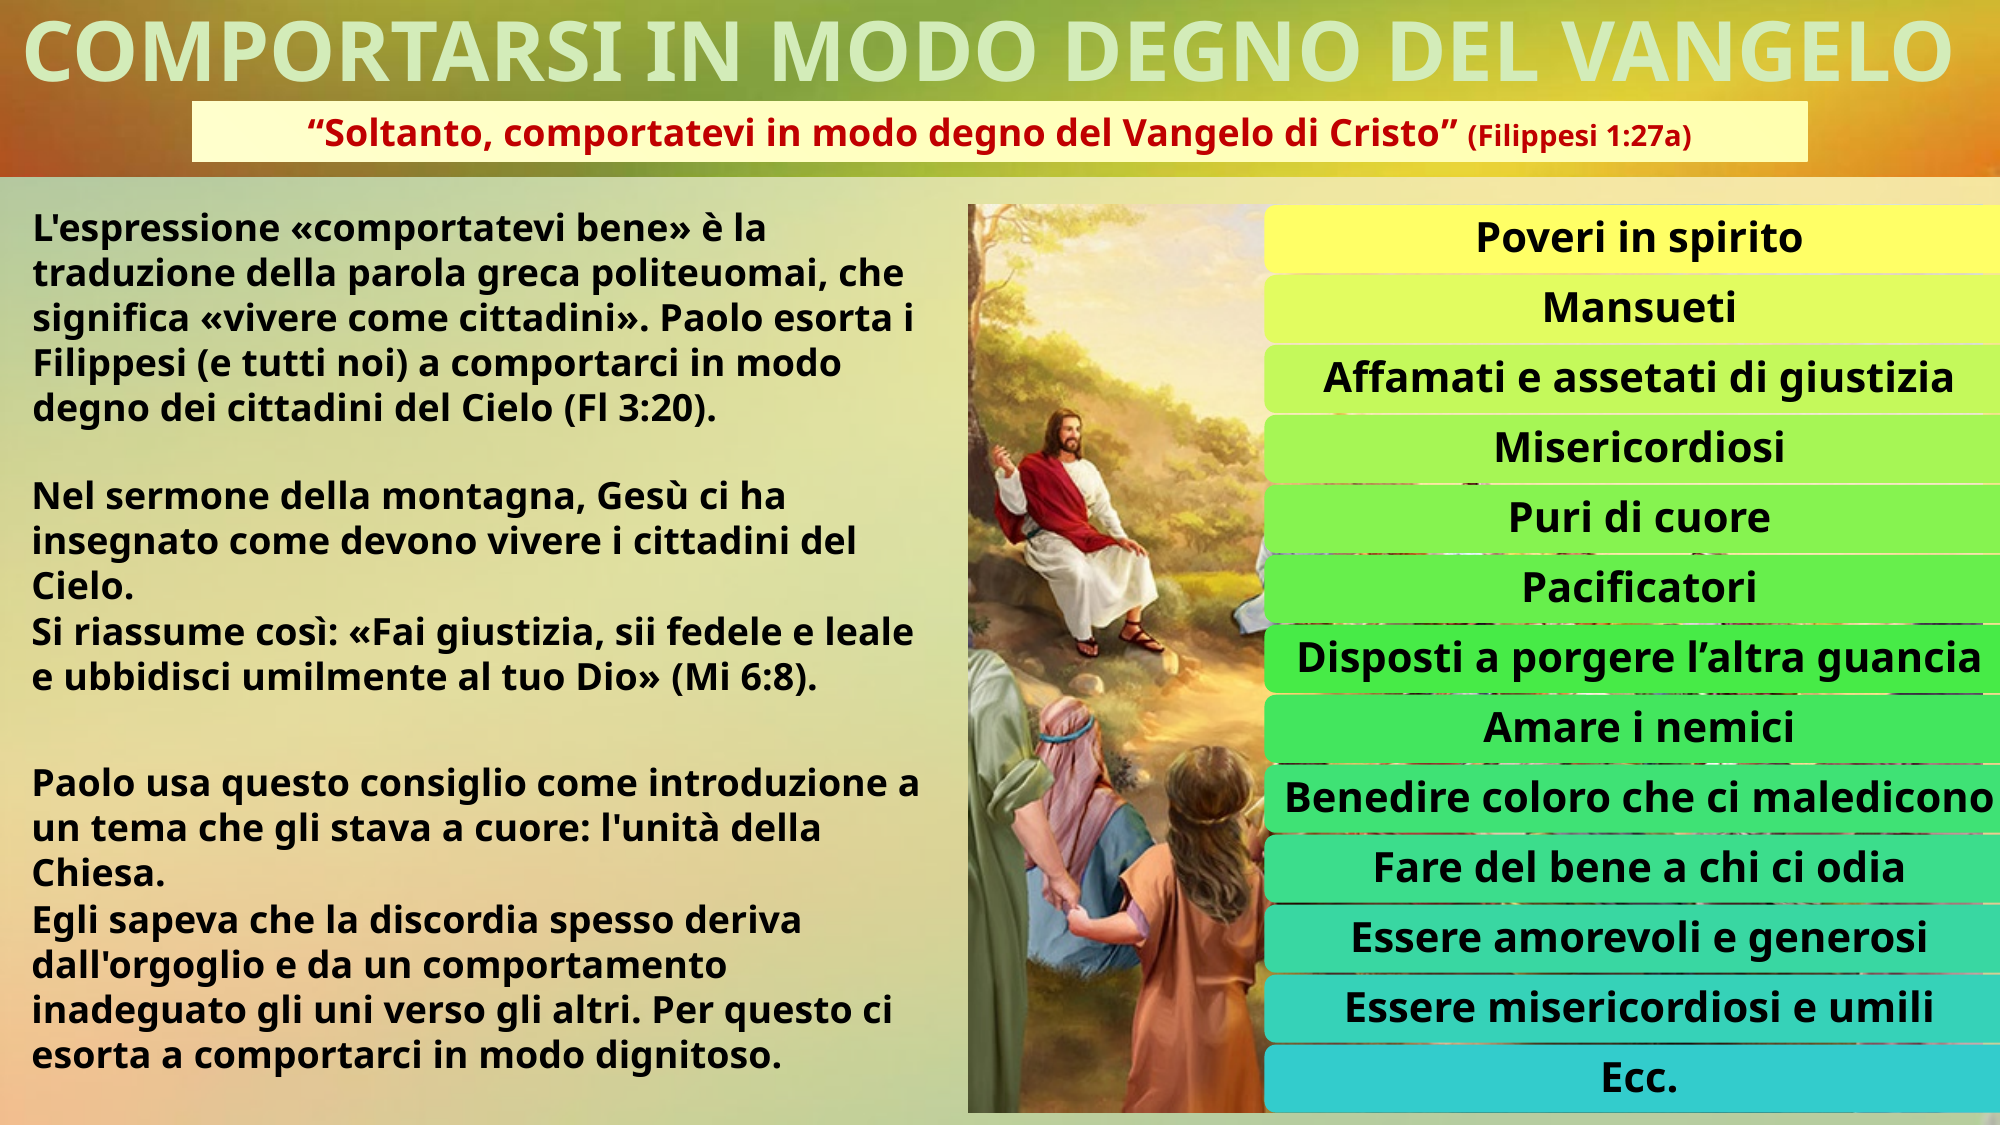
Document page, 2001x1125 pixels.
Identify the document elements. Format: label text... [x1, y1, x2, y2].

picture [0, 0, 2000, 178]
picture [967, 204, 1263, 1114]
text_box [1263, 204, 2000, 1114]
text_box Nel sermone della montagna, Gesù ci ha insegnato come devono vivere i cittadini del Cielo. [16, 464, 954, 614]
text_box Paolo usa questo consiglio come introduzione a un tema che gli stava a cuore: l'unità della Chiesa. [16, 752, 946, 902]
text_box L'espressione «comportatevi bene» è la traduzione della parola greca politeuomai, che significa «vivere come cittadini». Paolo esorta i Filippesi (e tutti noi) a comportarci in modo degno dei cittadini del Cielo (Fl 3:20). [17, 196, 952, 437]
text_box Si riassume così: «Fai giustizia, sii fedele e leale e ubbidisci umilmente al tuo Dio» (Mi 6:8). [16, 614, 933, 706]
text_box Egli sapeva che la discordia spesso deriva dall'orgoglio e da un comportamento inadeguato gli uni verso gli altri. Per questo ci esorta a comportarci in modo dignitoso. [16, 888, 952, 1084]
